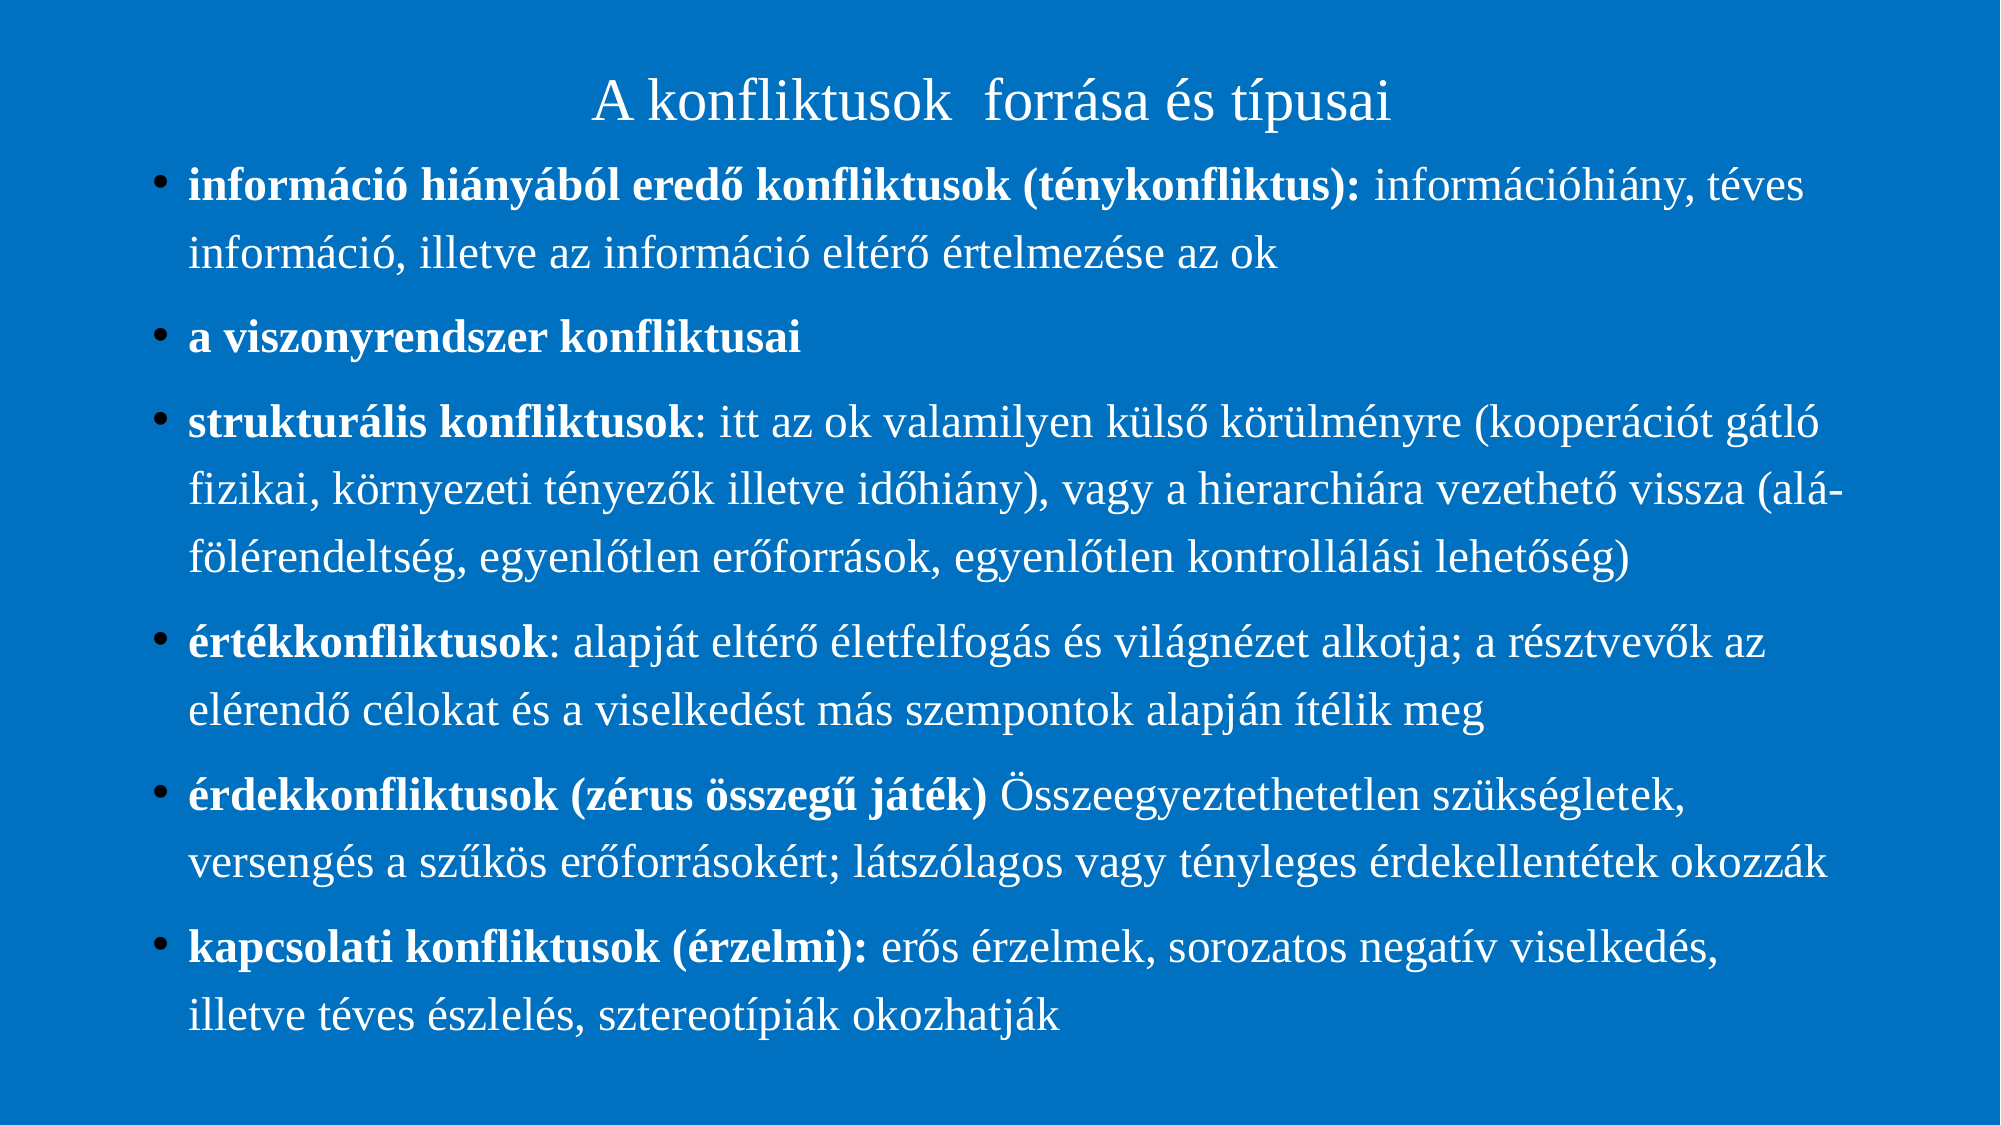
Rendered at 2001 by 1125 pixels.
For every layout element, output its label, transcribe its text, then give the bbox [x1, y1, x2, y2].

list információ hiányából eredő konfliktusok (ténykonfliktus): információhiány, téves információ, illetve az információ eltérő értelmezése az ok a viszonyrendszer konfliktusai strukturális konfliktusok: itt az ok valamilyen külső körülményre (kooperációt gátló fizikai, környezeti tényezők illetve időhiány), vagy a hierarchiára vezethető vissza (alá-fölérendeltség, egyenlőtlen erőforrások, egyenlőtlen kontrollálási lehetőség) értékkonfliktusok: alapját eltérő életfelfogás és világnézet alkotja; a résztvevők az elérendő célokat és a viselkedést más szempontok alapján ítélik meg érdekkonfliktusok (zérus összegű játék) Összeegyeztethetetlen szükségletek, versengés a szűkös erőforrásokért; látszólagos vagy tényleges érdekellentétek okozzák kapcsolati konfliktusok (érzelmi): erős érzelmek, sorozatos negatív viselkedés, illetve téves észlelés, sztereotípiák okozhatják [137, 134, 1863, 1125]
title A konfliktusok forrása és típusai [137, 59, 1863, 134]
